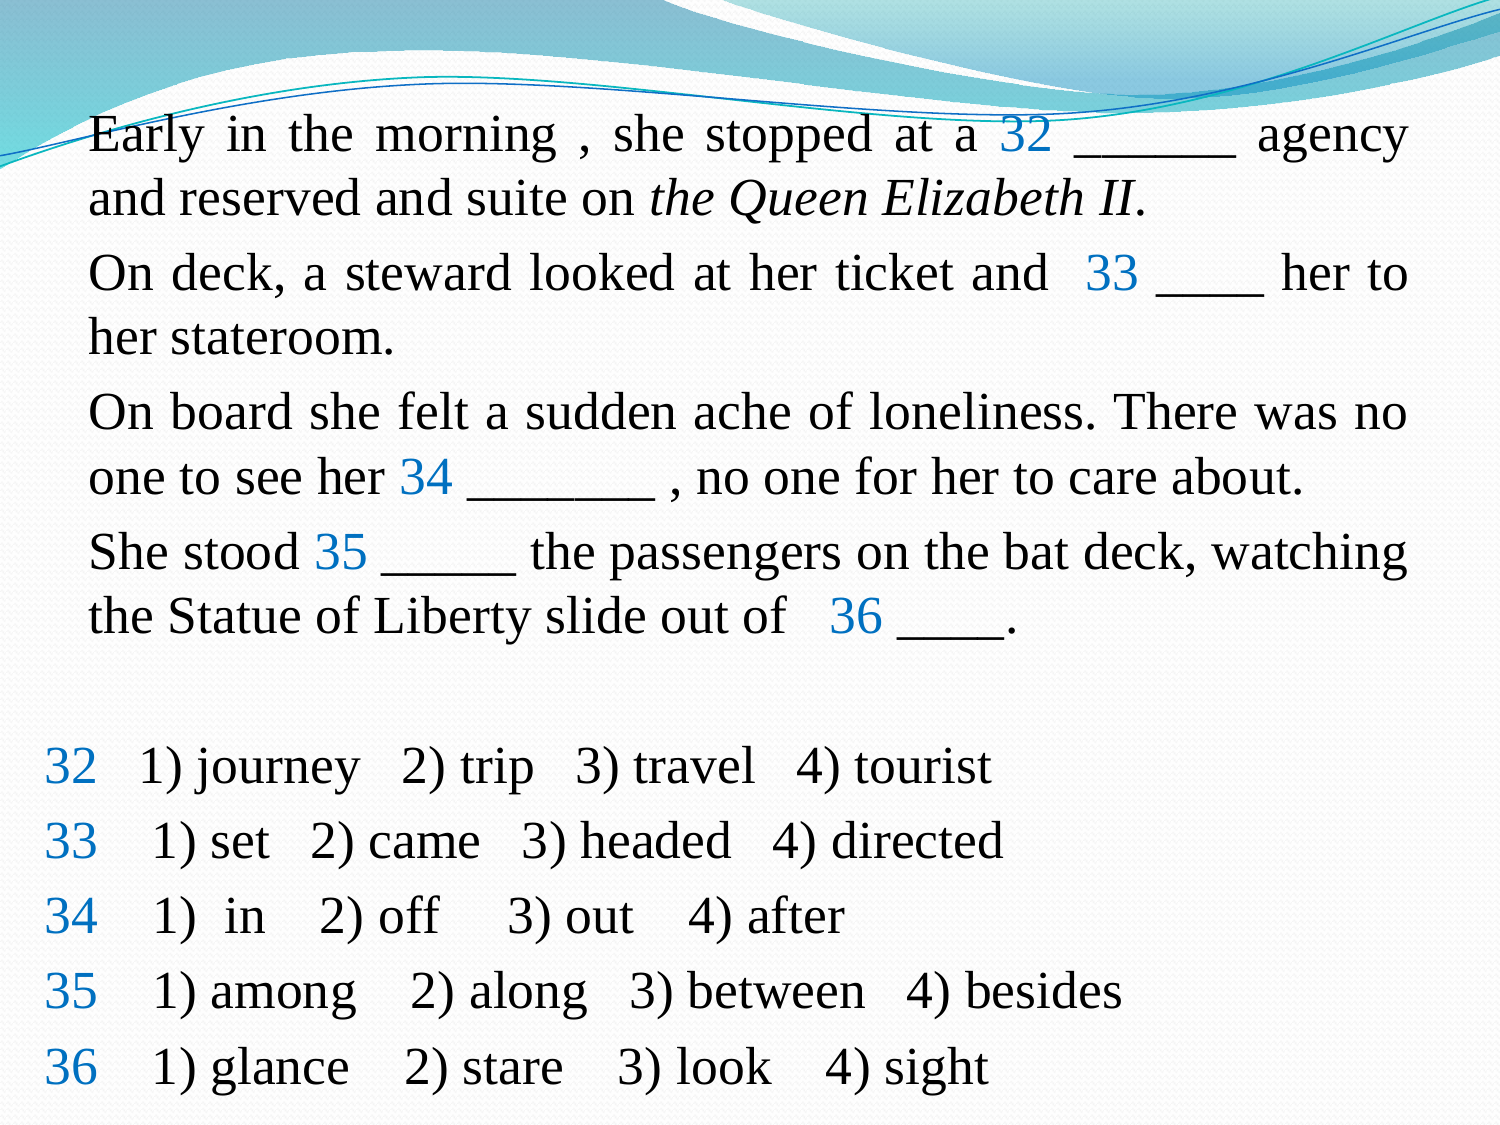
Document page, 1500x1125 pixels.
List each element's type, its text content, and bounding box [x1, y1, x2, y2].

list Early in the morning , she stopped at a 32 ______ agency and reserved and suite on the Queen Elizabeth II. On deck, a steward looked at her ticket and 33 ____ her to her stateroom. On board she felt a sudden ache of loneliness. There was no one to see her 34 _______ , no one for her to care about. She stood 35 _____ the passengers on the bat deck, watching the Statue of Liberty slide out of 36 ____. 32 1) journey 2) trip 3) travel 4) tourist 33 1) set 2) came 3) headed 4) directed 34 1) in 2) off 3) out 4) after 35 1) among 2) along 3) between 4) besides 36 1) glance 2) stare 3) look 4) sight [29, 90, 1425, 1125]
